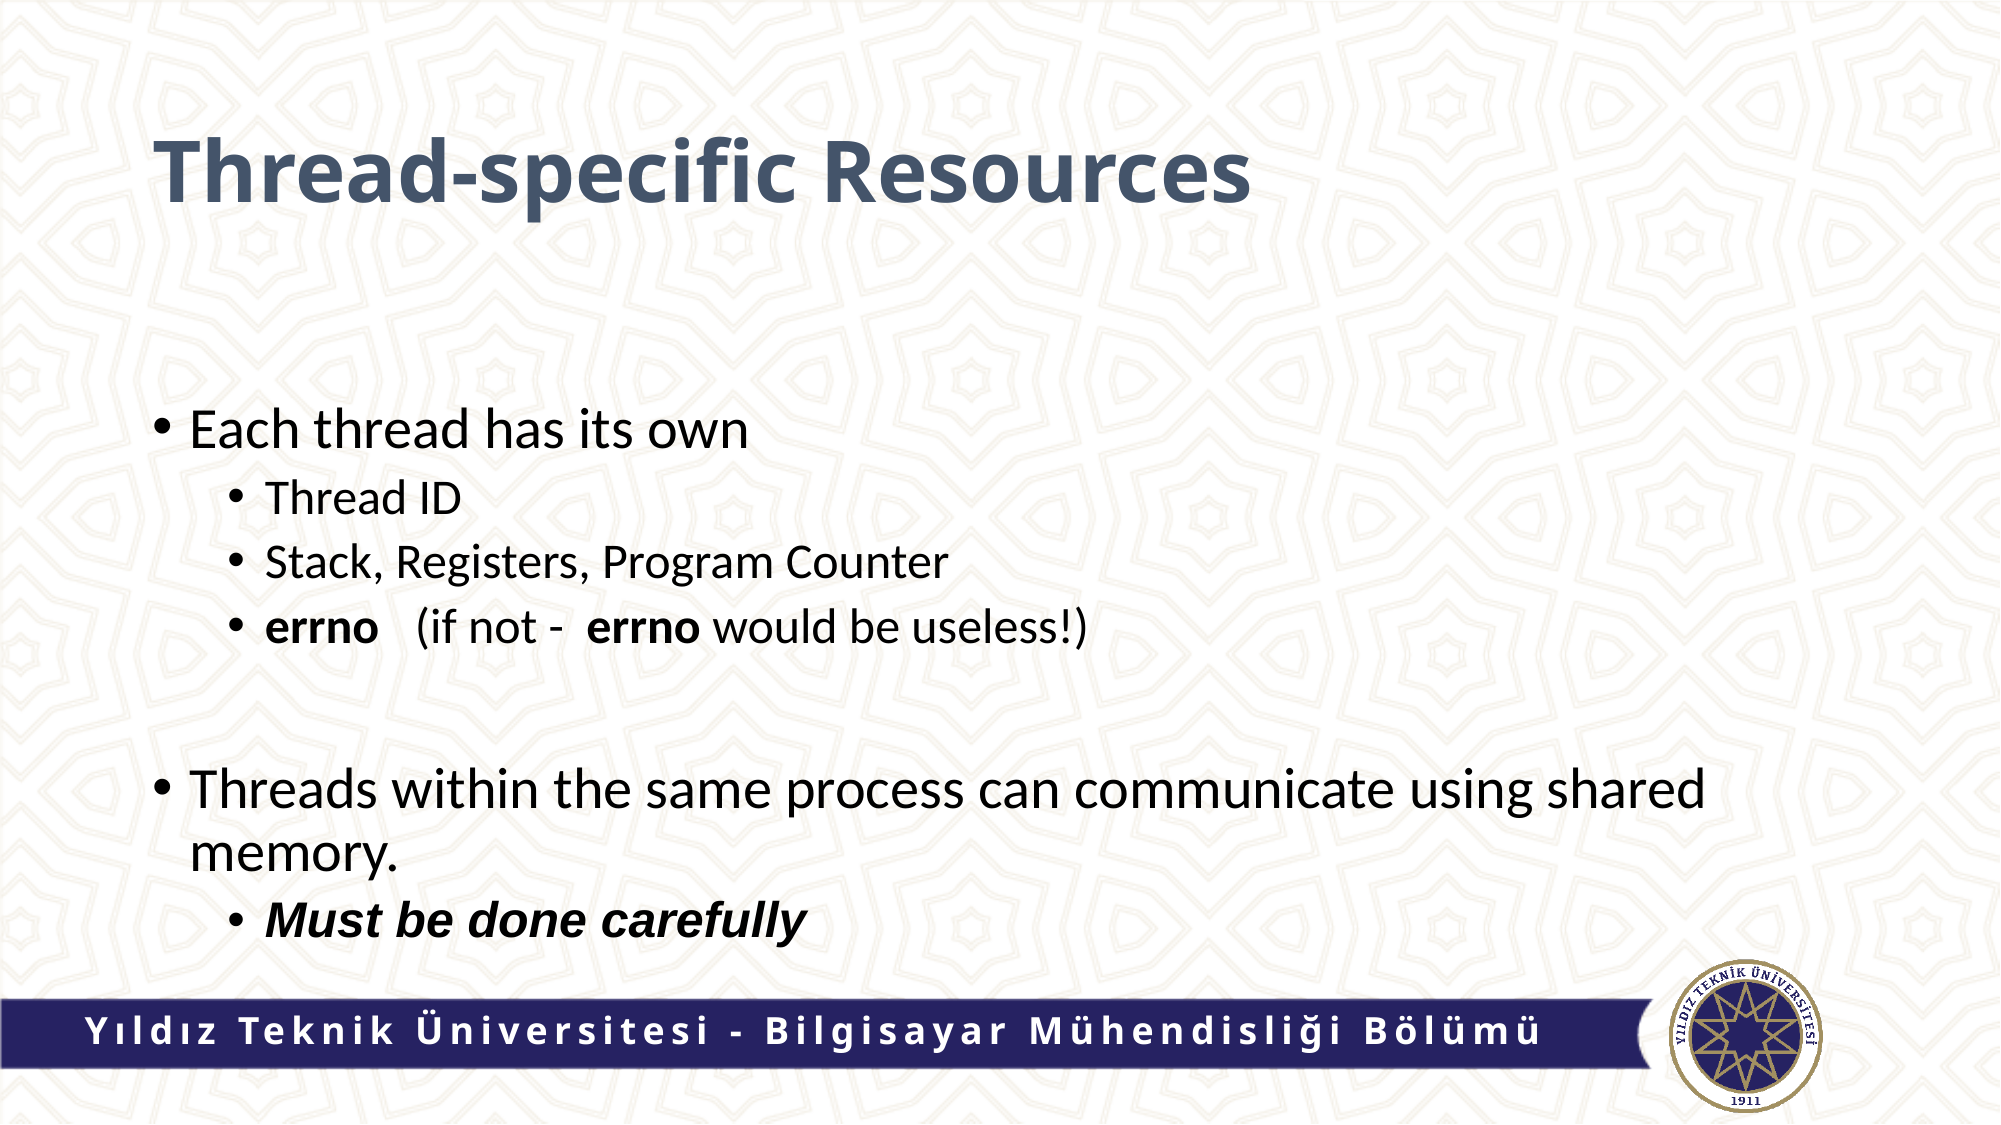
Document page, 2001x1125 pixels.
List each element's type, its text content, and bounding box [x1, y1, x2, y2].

title Thread-specific Resources [137, 59, 1863, 278]
picture [0, 0, 2000, 1125]
list Each thread has its own Thread ID Stack, Registers, Program Counter errno (if not - errno would be useless!) Threads within the same process can communicate using shared memory. Must be done carefully [137, 299, 1863, 982]
footer Yıldız Teknik Üniversitesi - Bilgisayar Mühendisliği Bölümü [0, 997, 1628, 1069]
